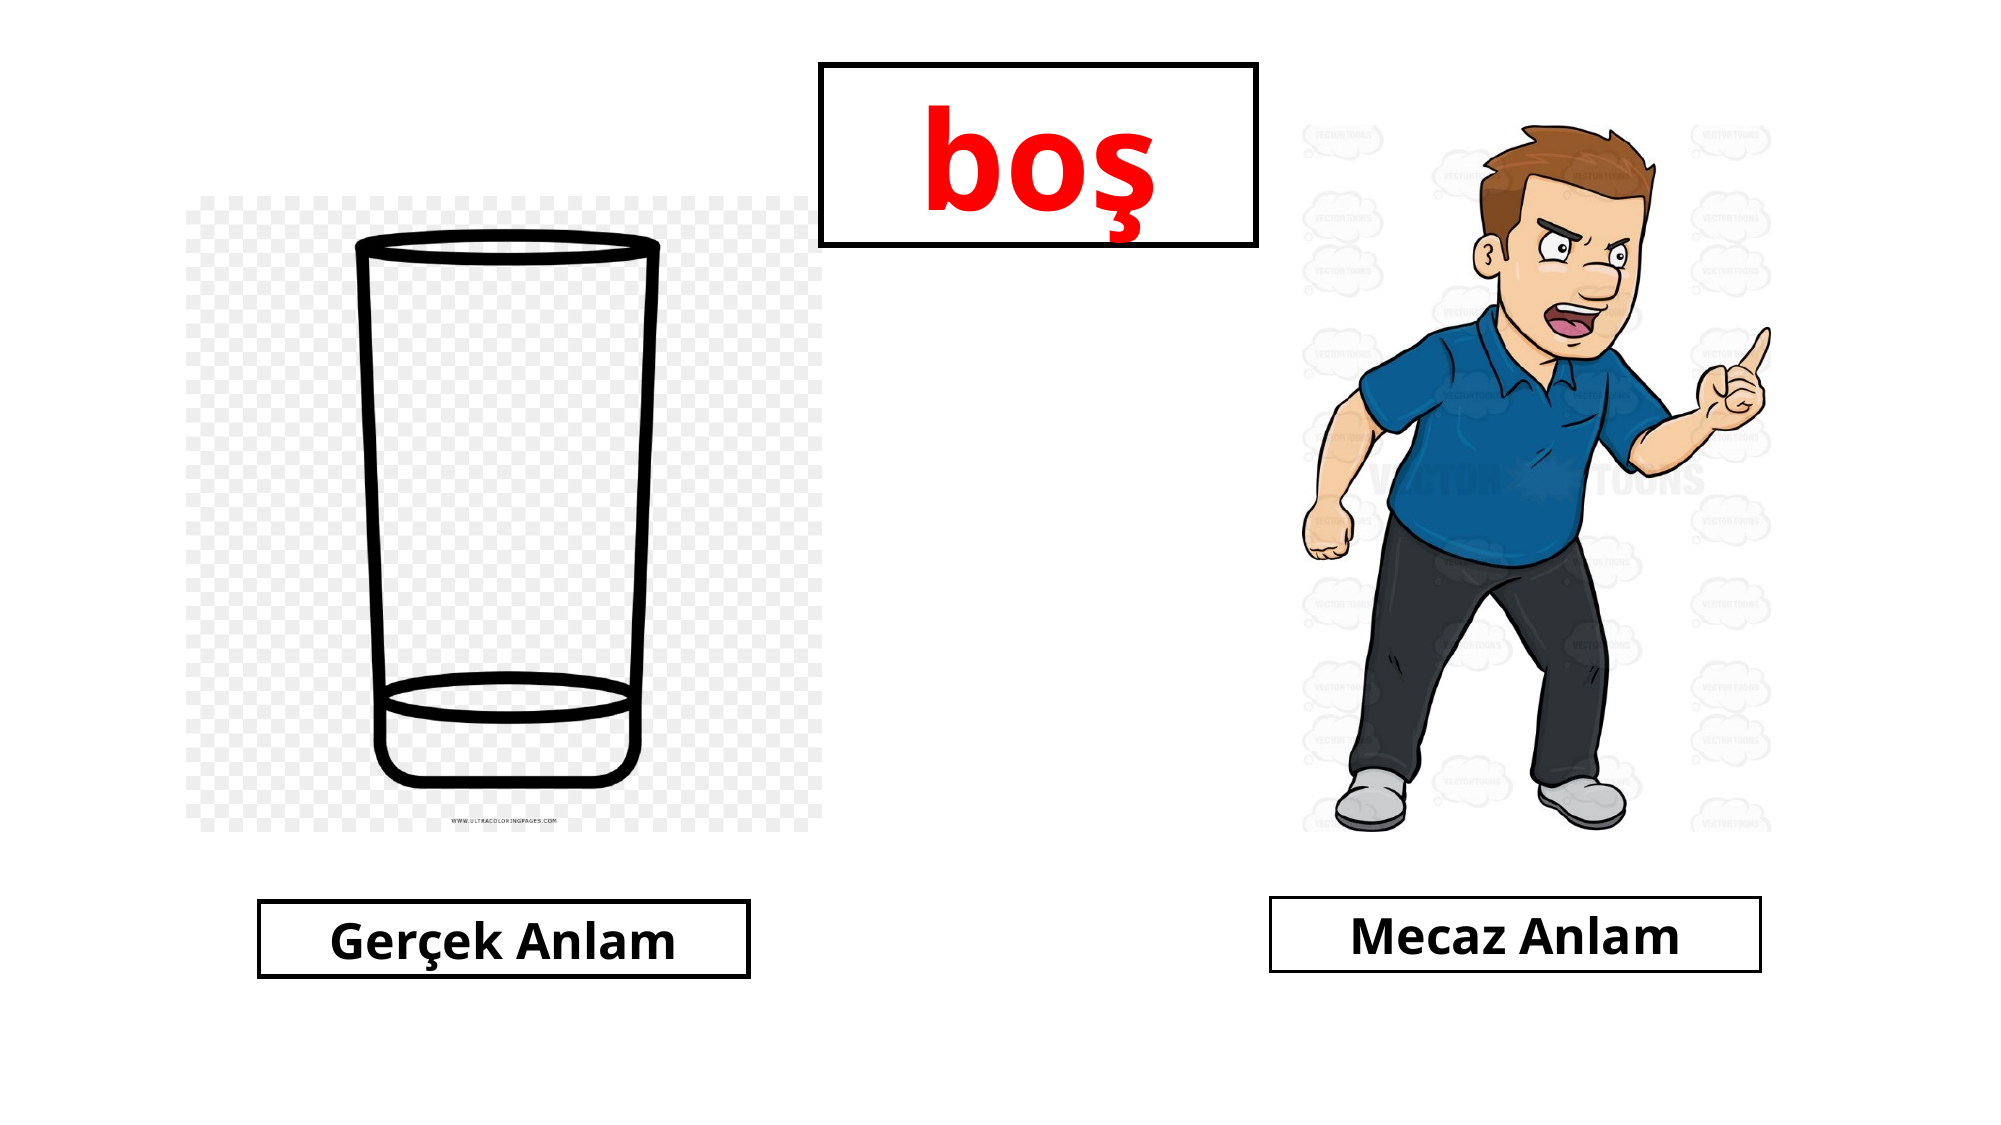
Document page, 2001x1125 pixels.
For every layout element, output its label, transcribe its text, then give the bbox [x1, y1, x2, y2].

text_box Mecaz Anlam [1270, 896, 1761, 973]
text_box boş [820, 64, 1257, 246]
text_box Gerçek Anlam [258, 901, 749, 978]
picture [1302, 125, 1771, 832]
picture [186, 196, 822, 832]
